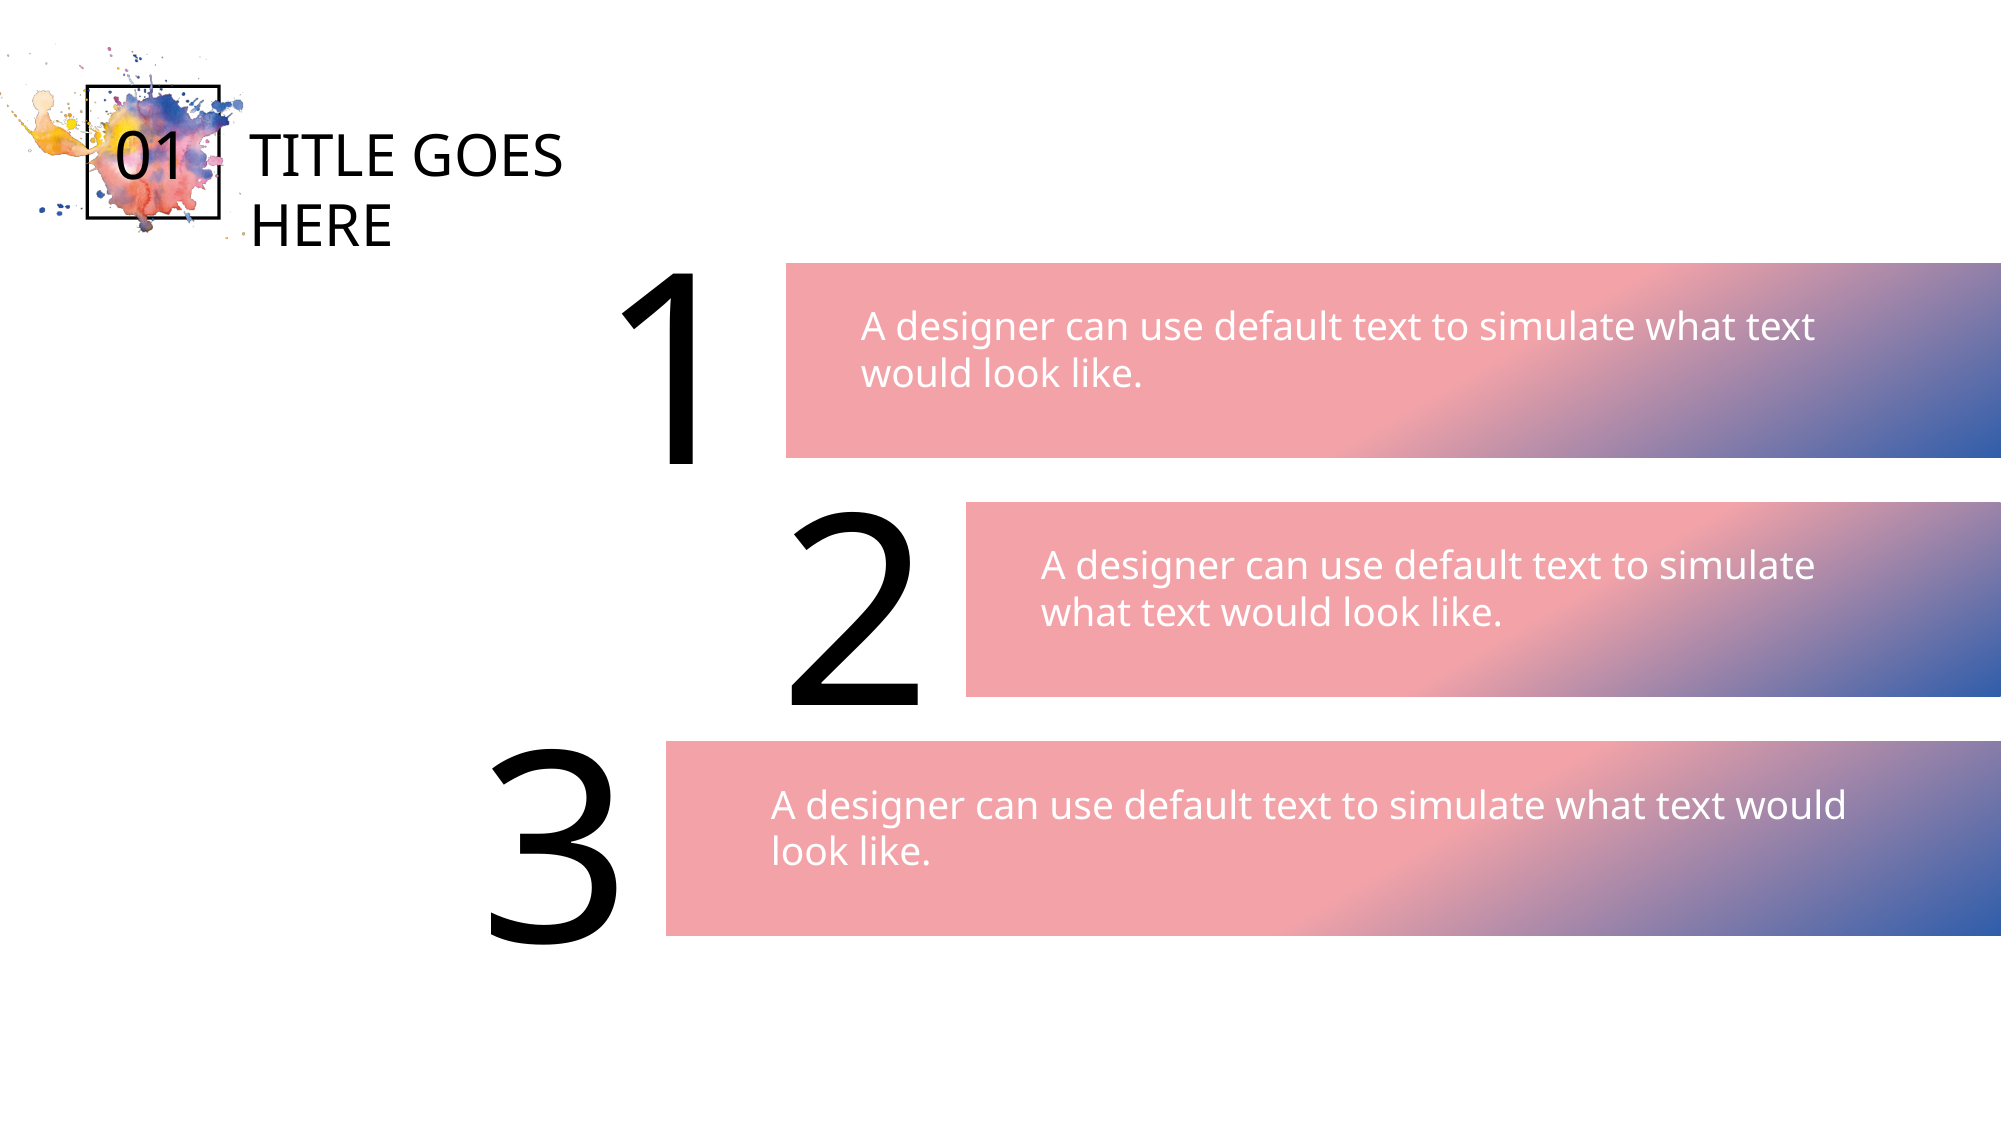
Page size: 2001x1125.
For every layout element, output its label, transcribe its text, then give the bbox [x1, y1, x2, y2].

text_box [666, 741, 2000, 936]
text_box 3 [465, 667, 648, 1003]
text_box A designer can use default text to simulate what text would look like. [756, 772, 1911, 881]
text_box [0, 42, 680, 240]
text_box A designer can use default text to simulate what text would look like. [1026, 533, 1911, 642]
text_box [786, 263, 2000, 458]
text_box 1 [583, 190, 766, 526]
text_box [966, 502, 2000, 697]
text_box 2 [765, 431, 948, 767]
text_box A designer can use default text to simulate what text would look like. [846, 294, 1911, 403]
